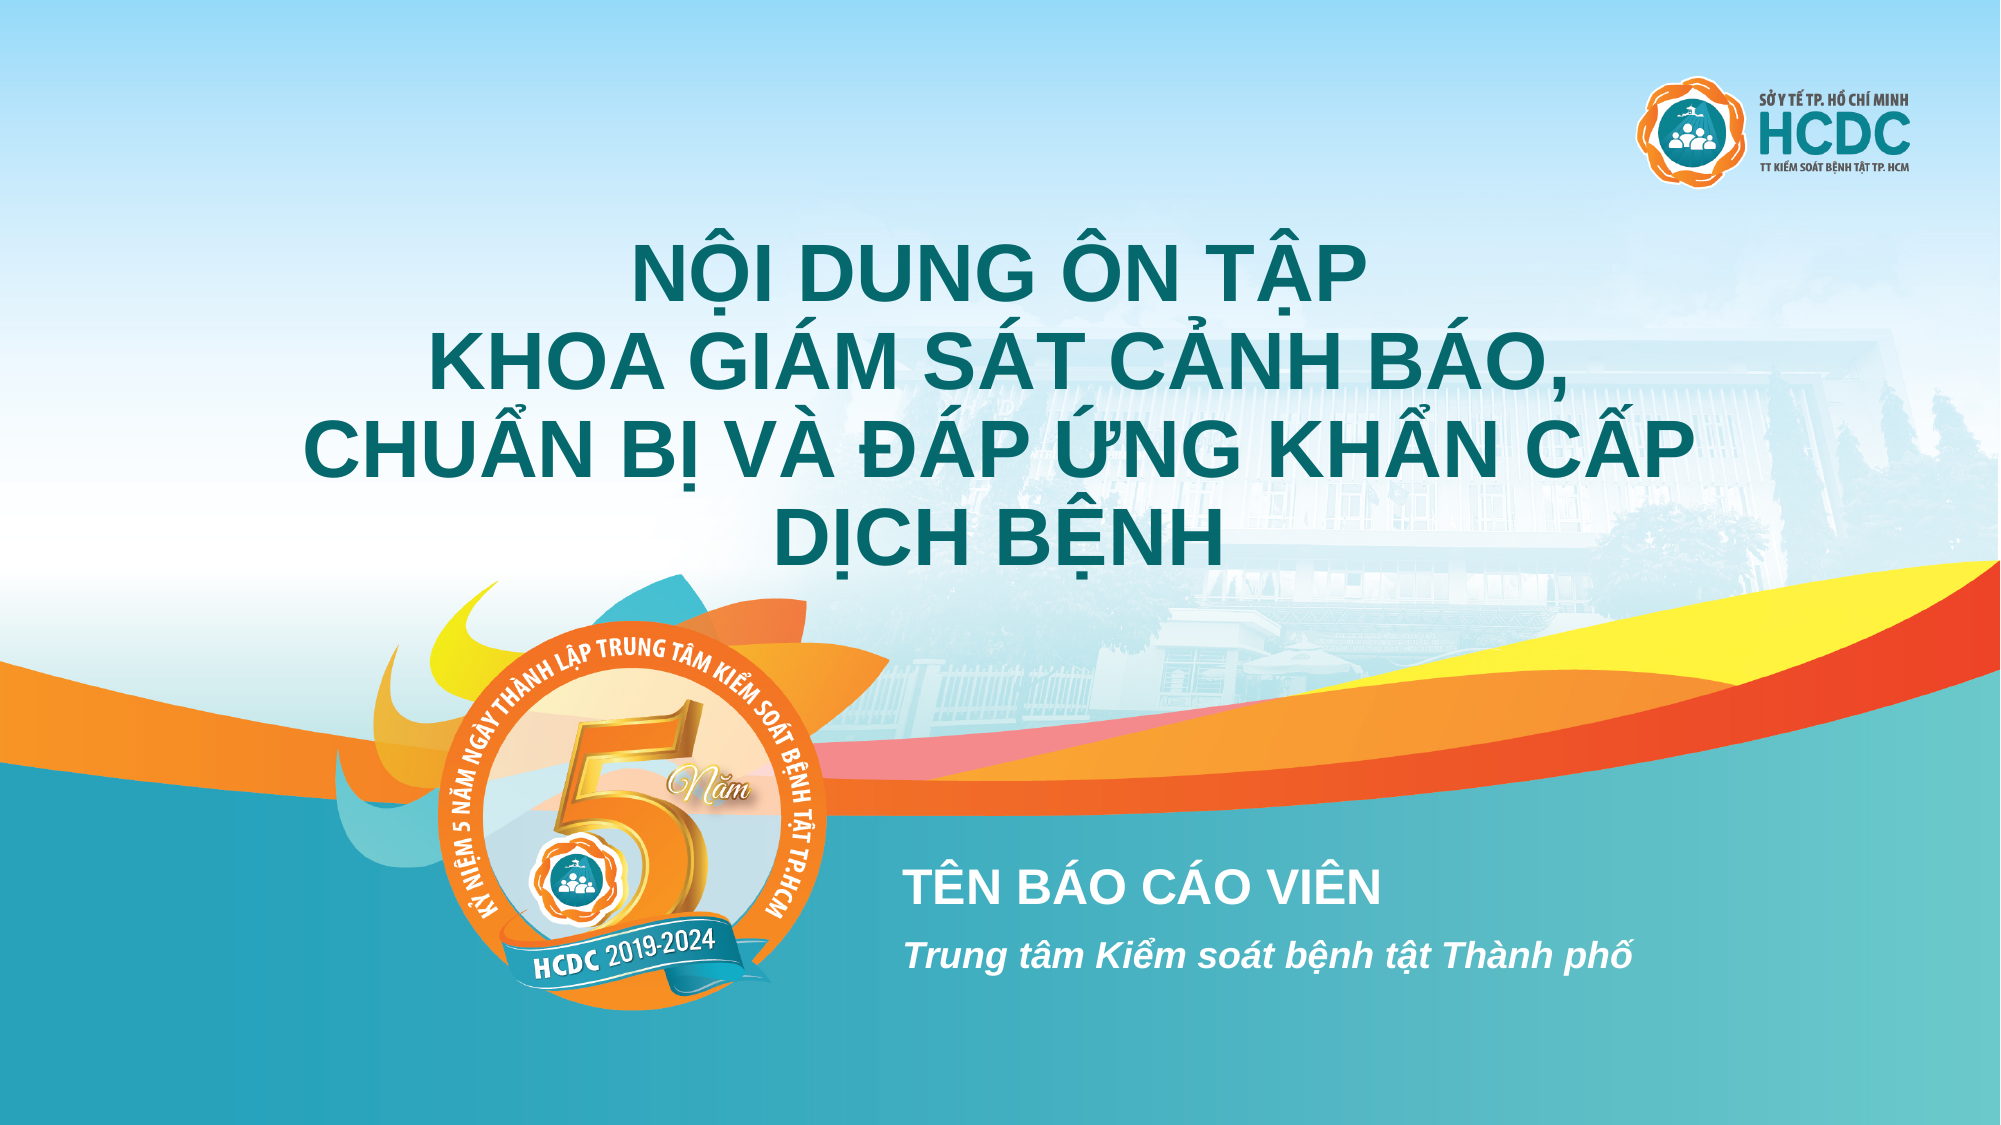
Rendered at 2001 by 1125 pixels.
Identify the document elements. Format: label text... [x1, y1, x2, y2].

title NỘI DUNG ÔN TẬP KHOA GIÁM SÁT CẢNH BÁO, CHUẨN BỊ VÀ ĐÁP ỨNG KHẨN CẤP DỊCH BỆNH [249, 220, 1750, 592]
subtitle TÊN BÁO CÁO VIÊN Trung tâm Kiểm soát bệnh tật Thành phố [887, 853, 2000, 1125]
picture [0, 0, 2001, 1125]
